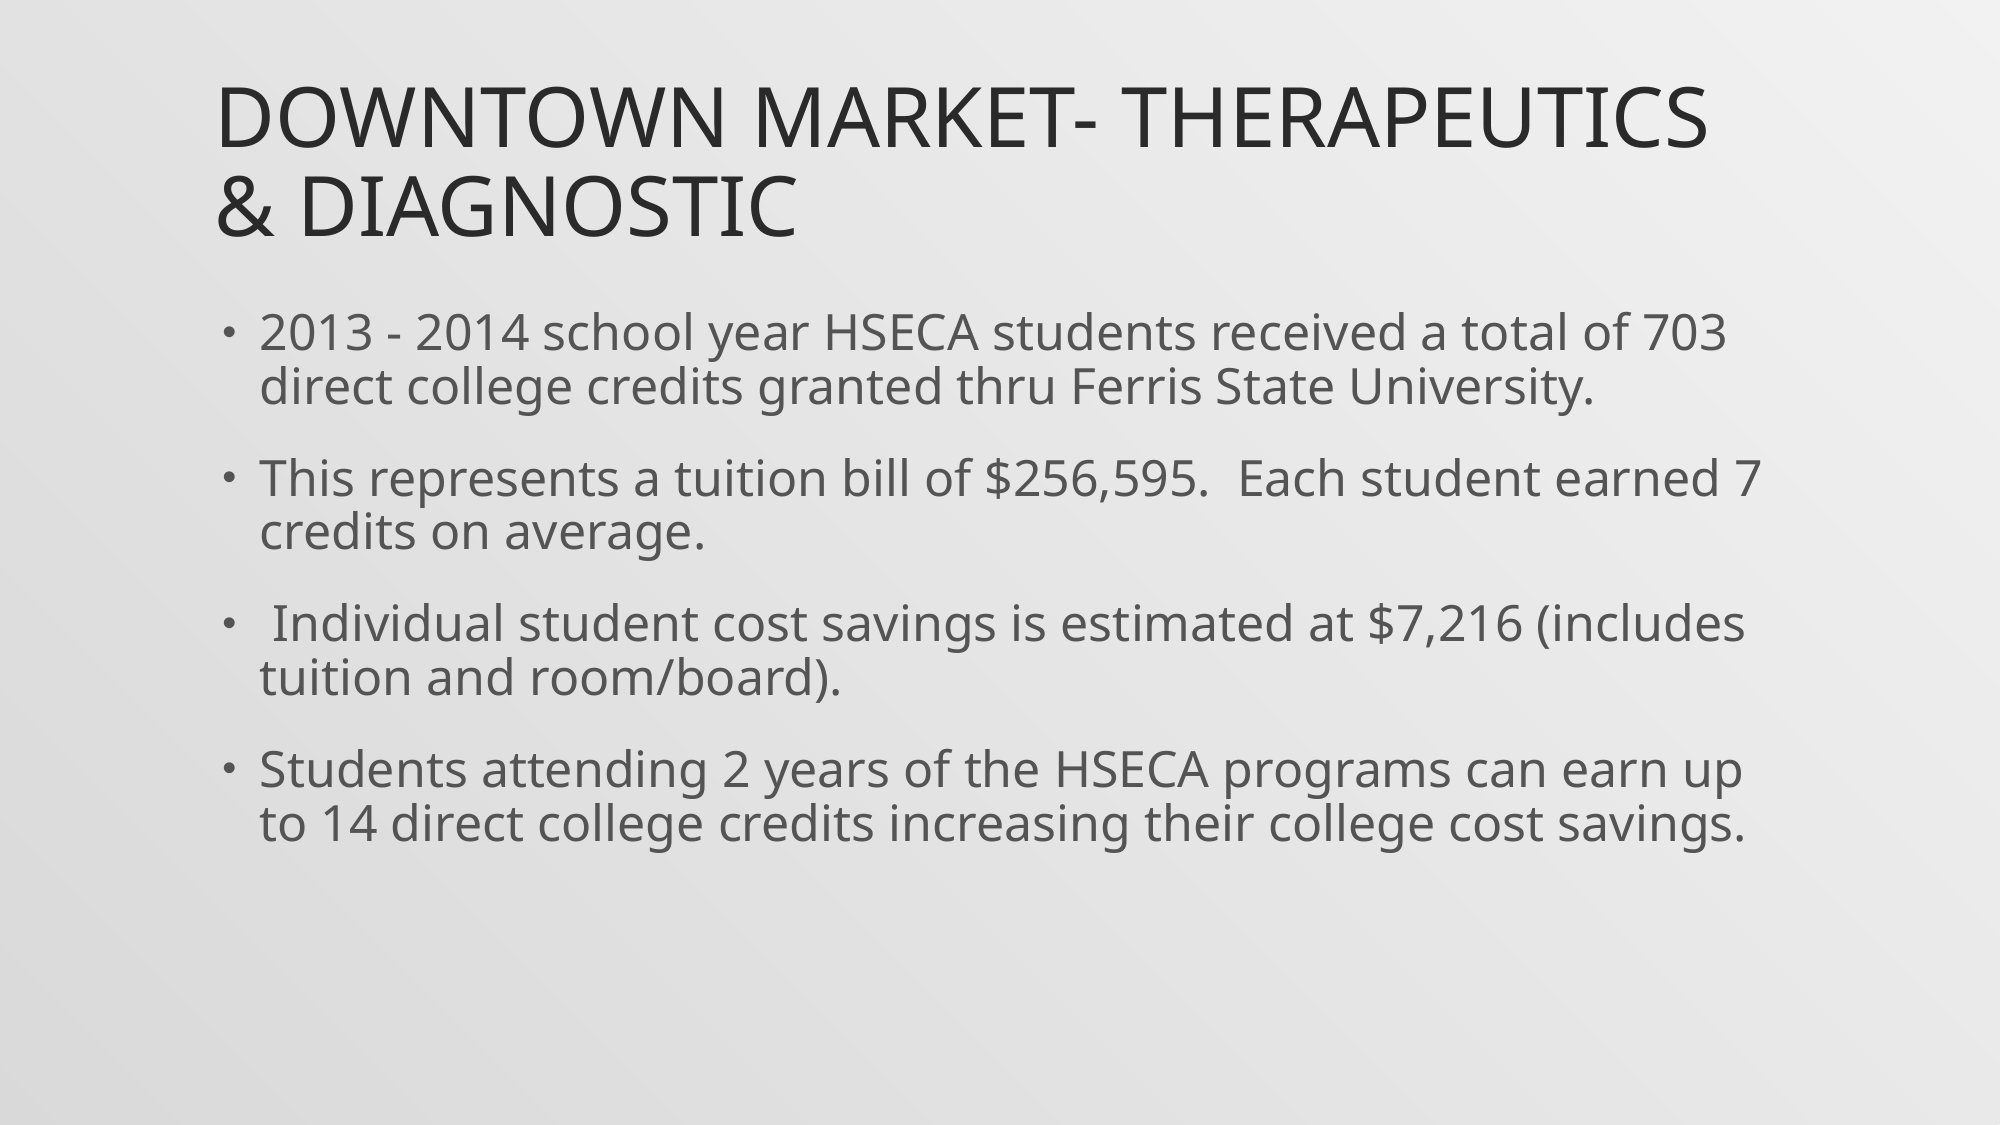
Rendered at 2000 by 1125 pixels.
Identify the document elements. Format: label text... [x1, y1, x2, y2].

title Downtown Market- Therapeutics & Diagnostic [199, 45, 1800, 263]
list 2013 - 2014 school year HSECA students received a total of 703 direct college credits granted thru Ferris State University. This represents a tuition bill of $256,595. Each student earned 7 credits on average. Individual student cost savings is estimated at $7,216 (includes tuition and room/board). Students attending 2 years of the HSECA programs can earn up to 14 direct college credits increasing their college cost savings. [199, 299, 1800, 1013]
